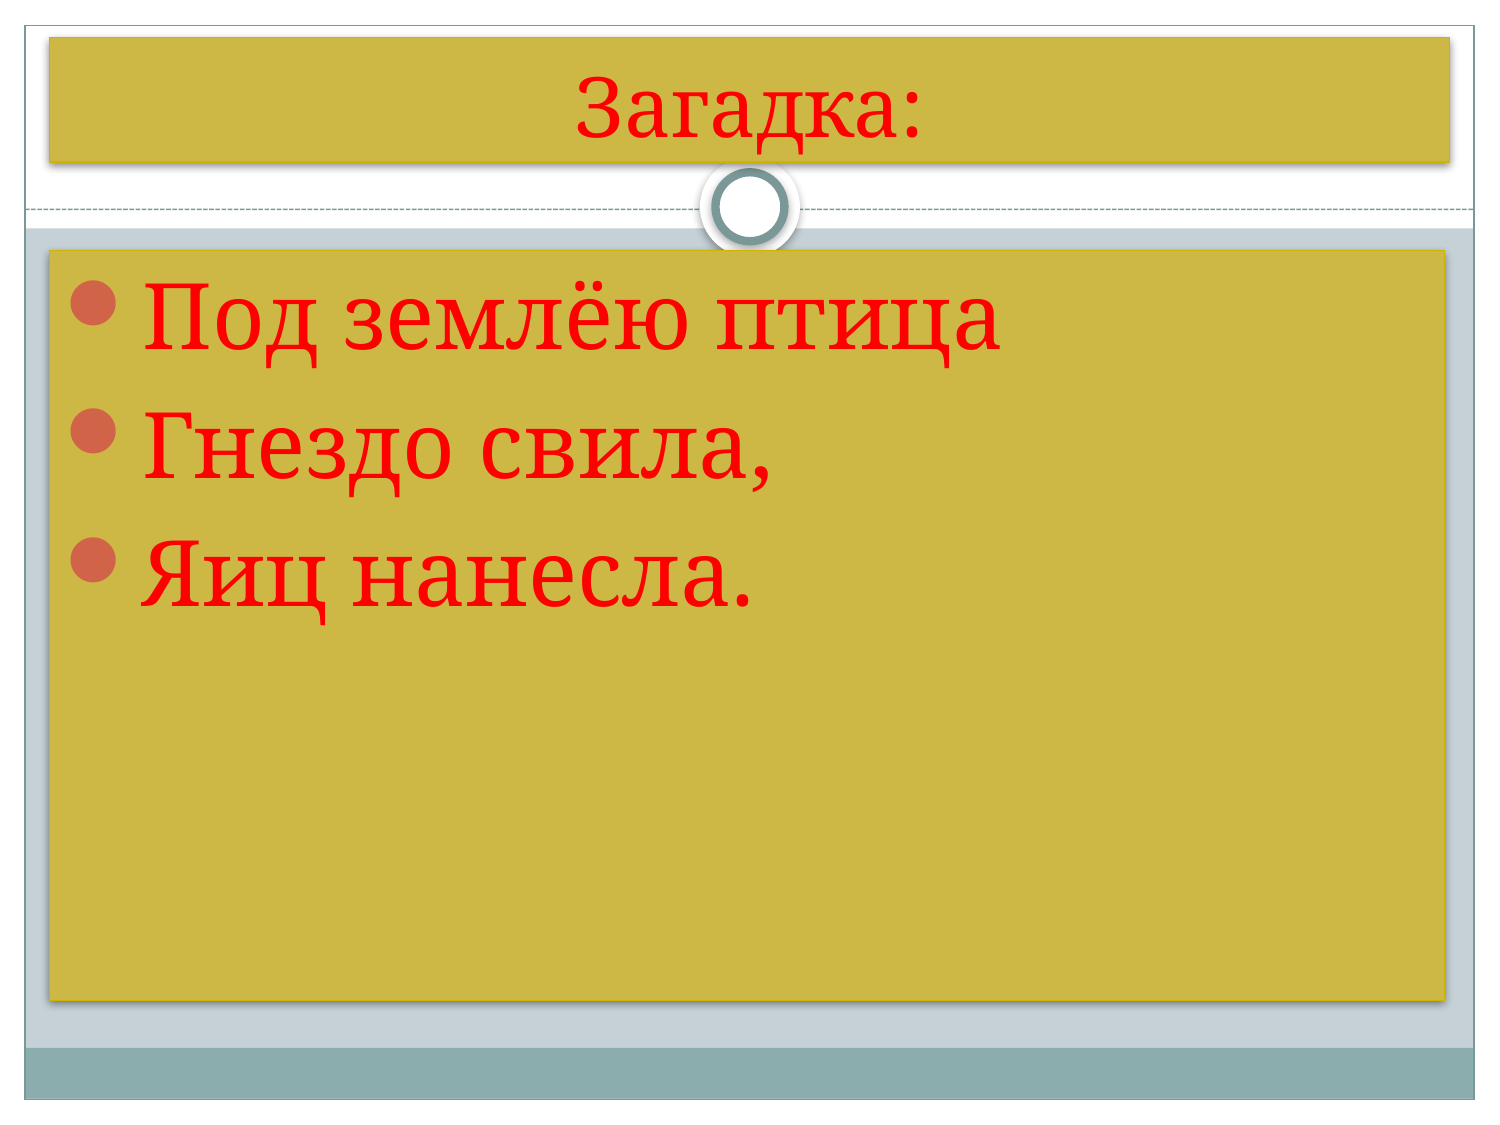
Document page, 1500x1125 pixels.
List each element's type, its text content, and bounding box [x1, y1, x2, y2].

list Под землёю птица Гнездо свила, Яиц нанесла. [49, 250, 1445, 1001]
title Загадка: [49, 37, 1450, 163]
